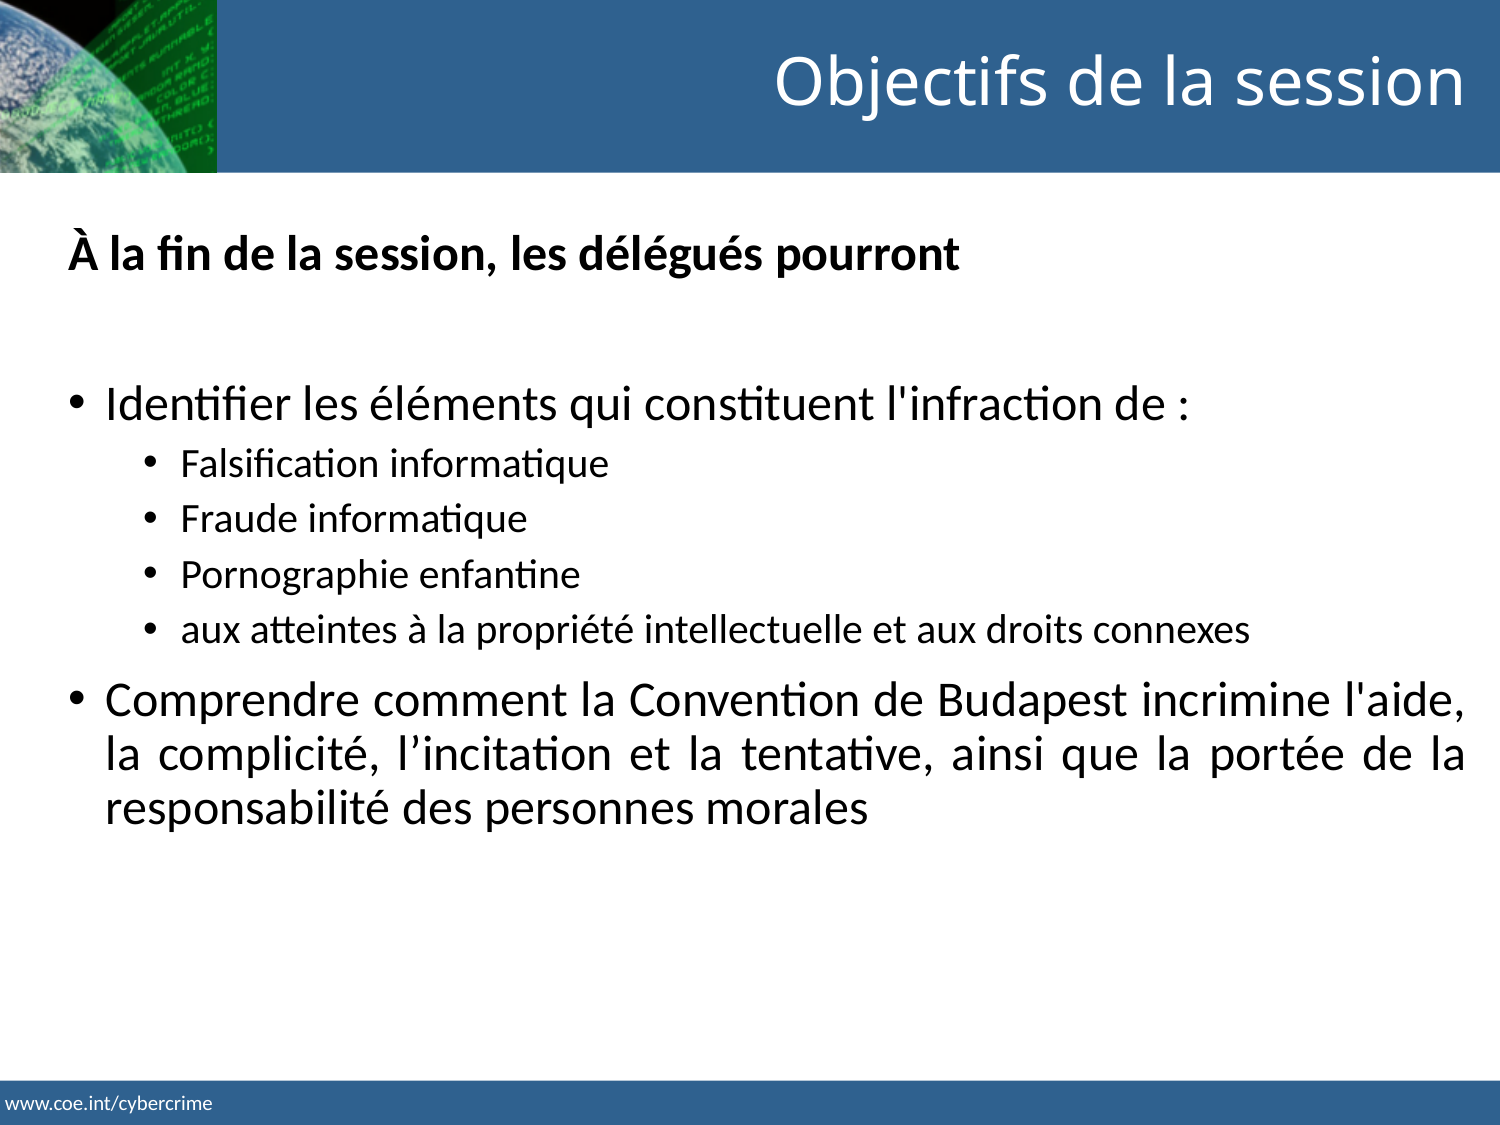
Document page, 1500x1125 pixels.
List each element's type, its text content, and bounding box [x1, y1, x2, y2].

list À la fin de la session, les délégués pourront Identifier les éléments qui constituent l'infraction de : Falsification informatique Fraude informatique Pornographie enfantine aux atteintes à la propriété intellectuelle et aux droits connexes Comprendre comment la Convention de Budapest incrimine l'aide, la complicité, l’incitation et la tentative, ainsi que la portée de la responsabilité des personnes morales [53, 219, 1483, 1080]
picture [0, 1, 217, 173]
text_box Objectifs de la session [230, 31, 1483, 126]
